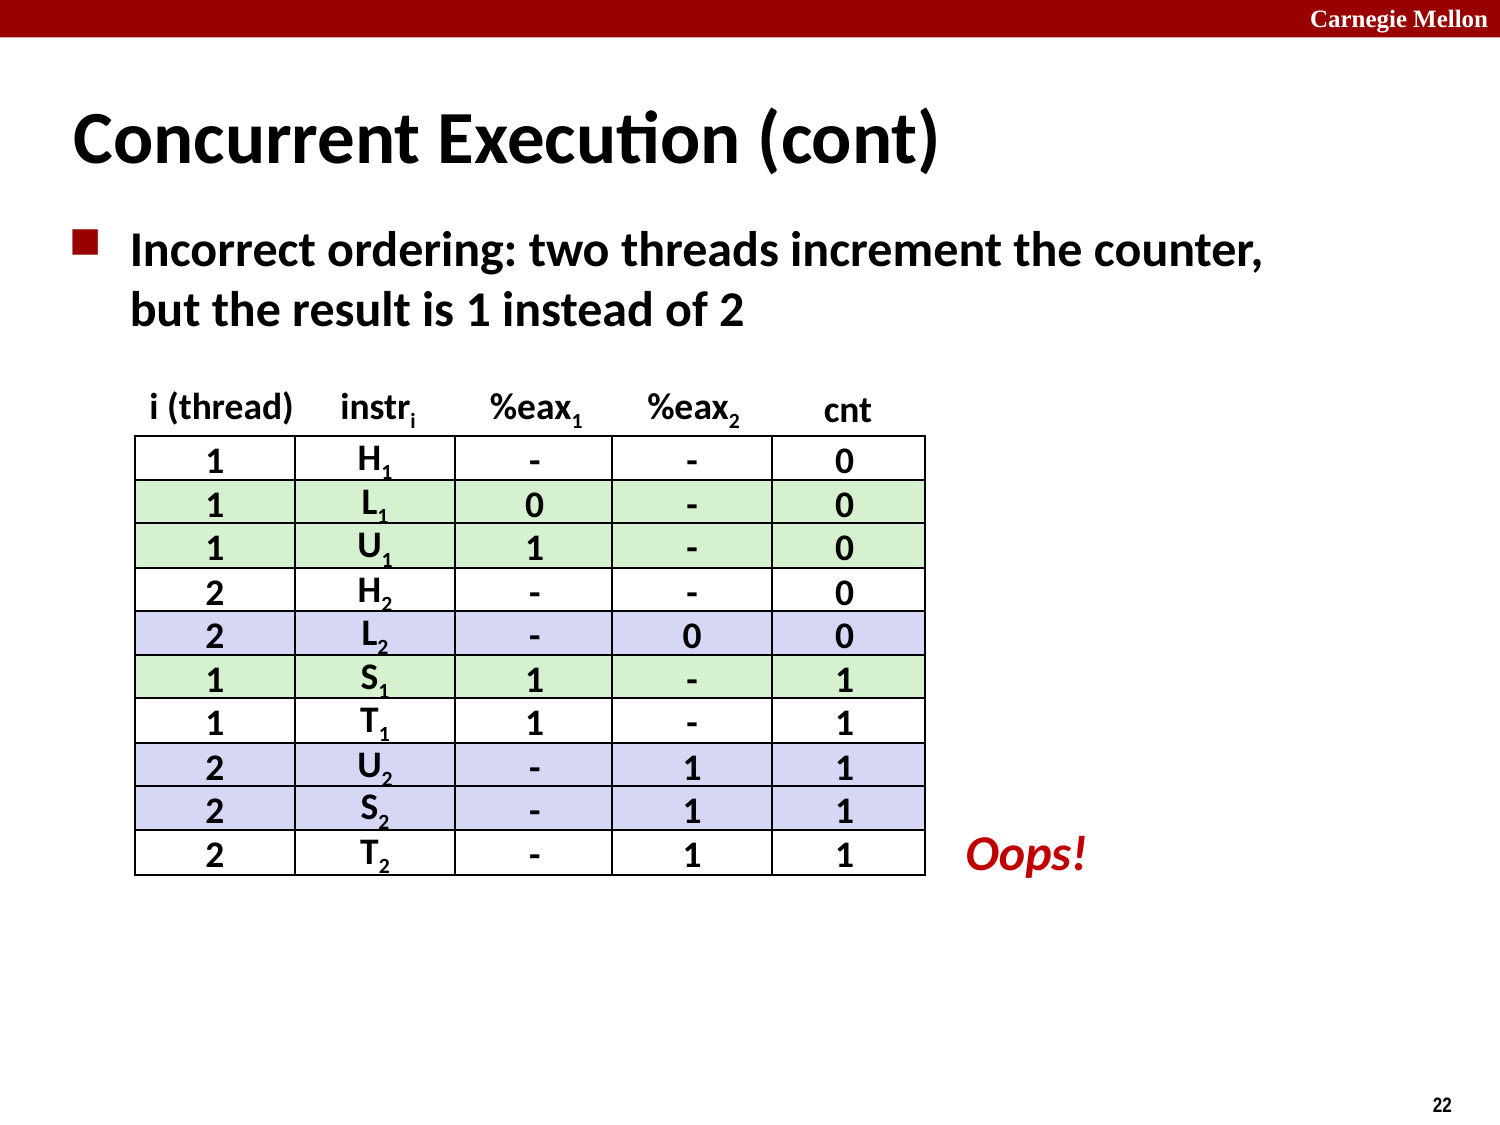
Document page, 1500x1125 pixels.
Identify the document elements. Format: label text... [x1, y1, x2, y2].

text_box T1 [295, 698, 454, 742]
text_box 1 [454, 698, 612, 742]
text_box %eax1 [475, 374, 598, 441]
text_box 1 [135, 698, 295, 742]
text_box L2 [295, 610, 454, 655]
text_box U2 [295, 742, 454, 785]
text_box cnt [808, 377, 888, 437]
text_box - [454, 610, 612, 655]
text_box L1 [295, 480, 454, 523]
text_box 1 [612, 830, 773, 875]
text_box S2 [295, 785, 454, 830]
text_box S1 [295, 655, 454, 698]
text_box 1 [612, 742, 773, 785]
list Incorrect ordering: two threads increment the counter, but the result is 1 instead of 2 [58, 209, 1355, 351]
text_box 0 [612, 610, 773, 655]
text_box 0 [773, 480, 925, 523]
text_box 1 [773, 655, 925, 698]
text_box 0 [773, 567, 925, 610]
text_box 1 [135, 523, 295, 567]
text_box - [454, 742, 612, 785]
text_box - [454, 785, 612, 830]
text_box U1 [295, 523, 454, 567]
text_box T2 [295, 830, 454, 875]
text_box - [612, 435, 773, 480]
text_box 1 [135, 480, 295, 523]
text_box 1 [612, 785, 773, 830]
text_box 1 [135, 435, 295, 480]
text_box 1 [773, 698, 925, 742]
title Concurrent Execution (cont) [58, 71, 1305, 197]
text_box 2 [135, 785, 295, 830]
text_box instri [325, 374, 431, 441]
text_box H1 [295, 435, 454, 480]
text_box 1 [454, 655, 612, 698]
text_box - [612, 698, 773, 742]
text_box 1 [773, 830, 925, 875]
text_box - [612, 480, 773, 523]
text_box 2 [135, 610, 295, 655]
text_box i (thread) [134, 374, 309, 435]
text_box 1 [773, 742, 925, 785]
text_box 1 [135, 655, 295, 698]
text_box - [454, 435, 612, 480]
text_box - [612, 523, 773, 567]
text_box 2 [135, 742, 295, 785]
text_box 2 [135, 830, 295, 875]
text_box Oops! [950, 812, 1103, 888]
text_box - [612, 655, 773, 698]
text_box %eax2 [632, 374, 755, 441]
text_box 1 [454, 523, 612, 567]
text_box H2 [295, 567, 454, 610]
text_box - [454, 830, 612, 875]
text_box 0 [773, 610, 925, 655]
text_box - [454, 567, 612, 610]
text_box 0 [773, 523, 925, 567]
text_box - [612, 567, 773, 610]
text_box 2 [135, 567, 295, 610]
text_box 0 [454, 480, 612, 523]
text_box 0 [773, 435, 925, 480]
text_box 1 [773, 785, 925, 830]
